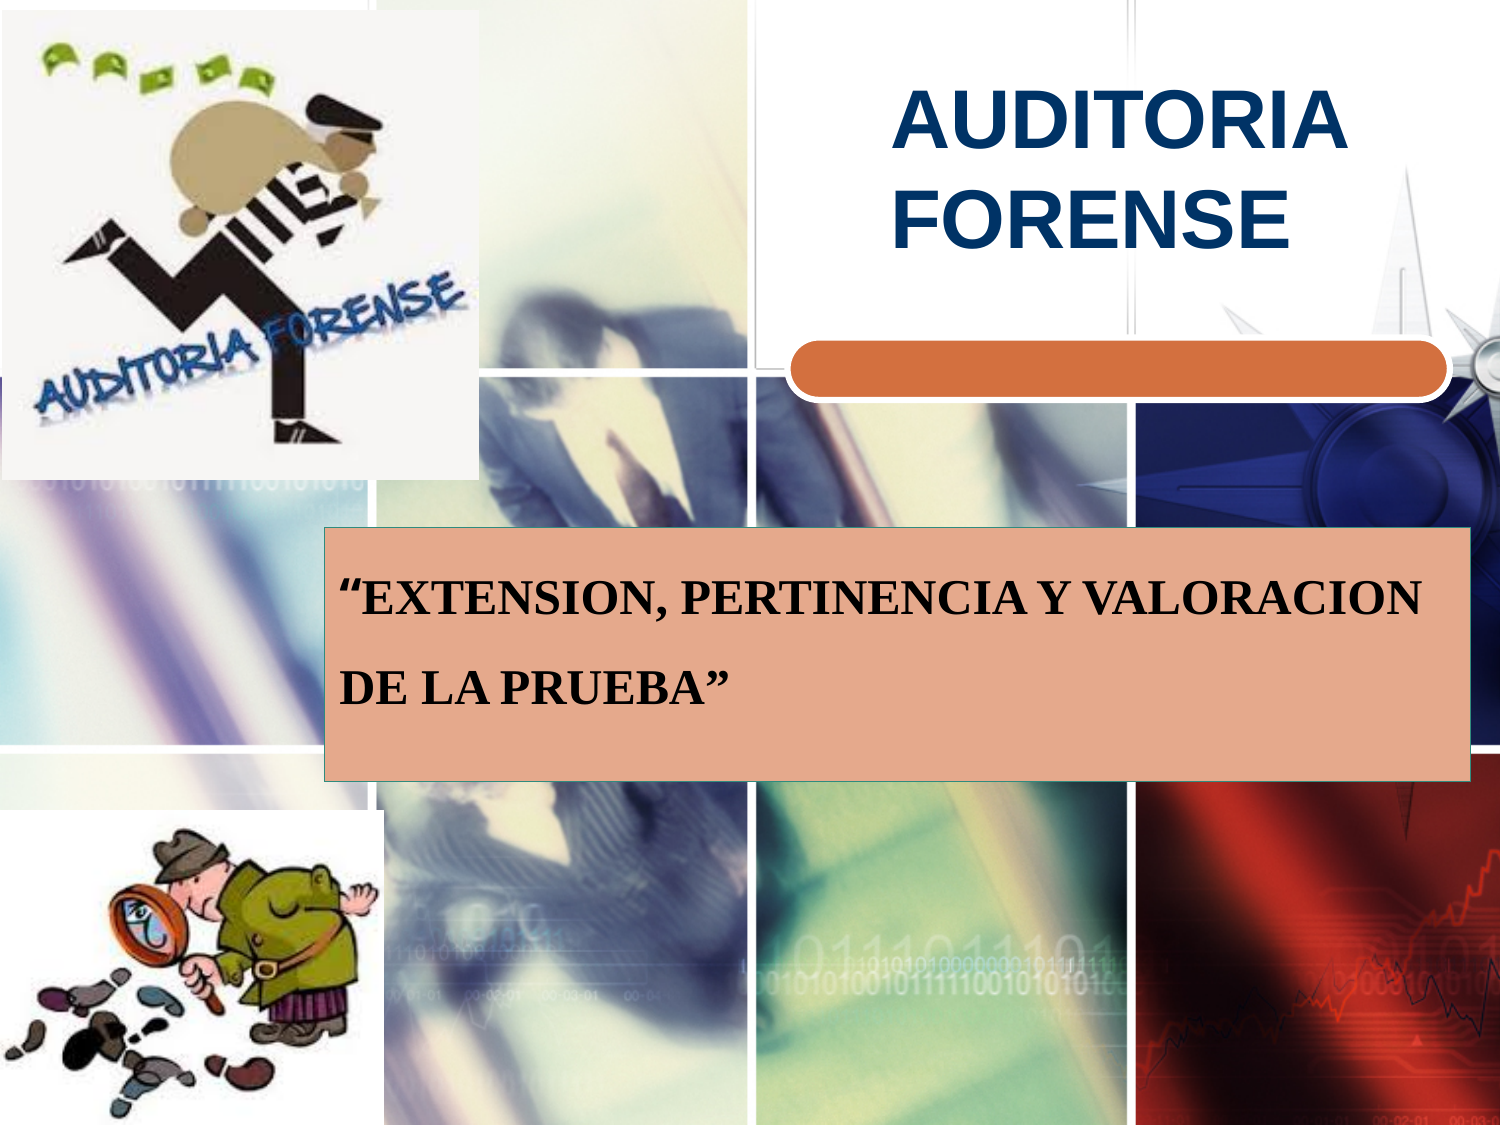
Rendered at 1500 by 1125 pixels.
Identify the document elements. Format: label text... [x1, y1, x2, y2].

text_box “EXTENSION, PERTINENCIA Y VALORACION DE LA PRUEBA” [324, 527, 1471, 782]
title AUDITORIA FORENSE [874, 87, 1438, 243]
picture [0, 0, 1500, 1125]
